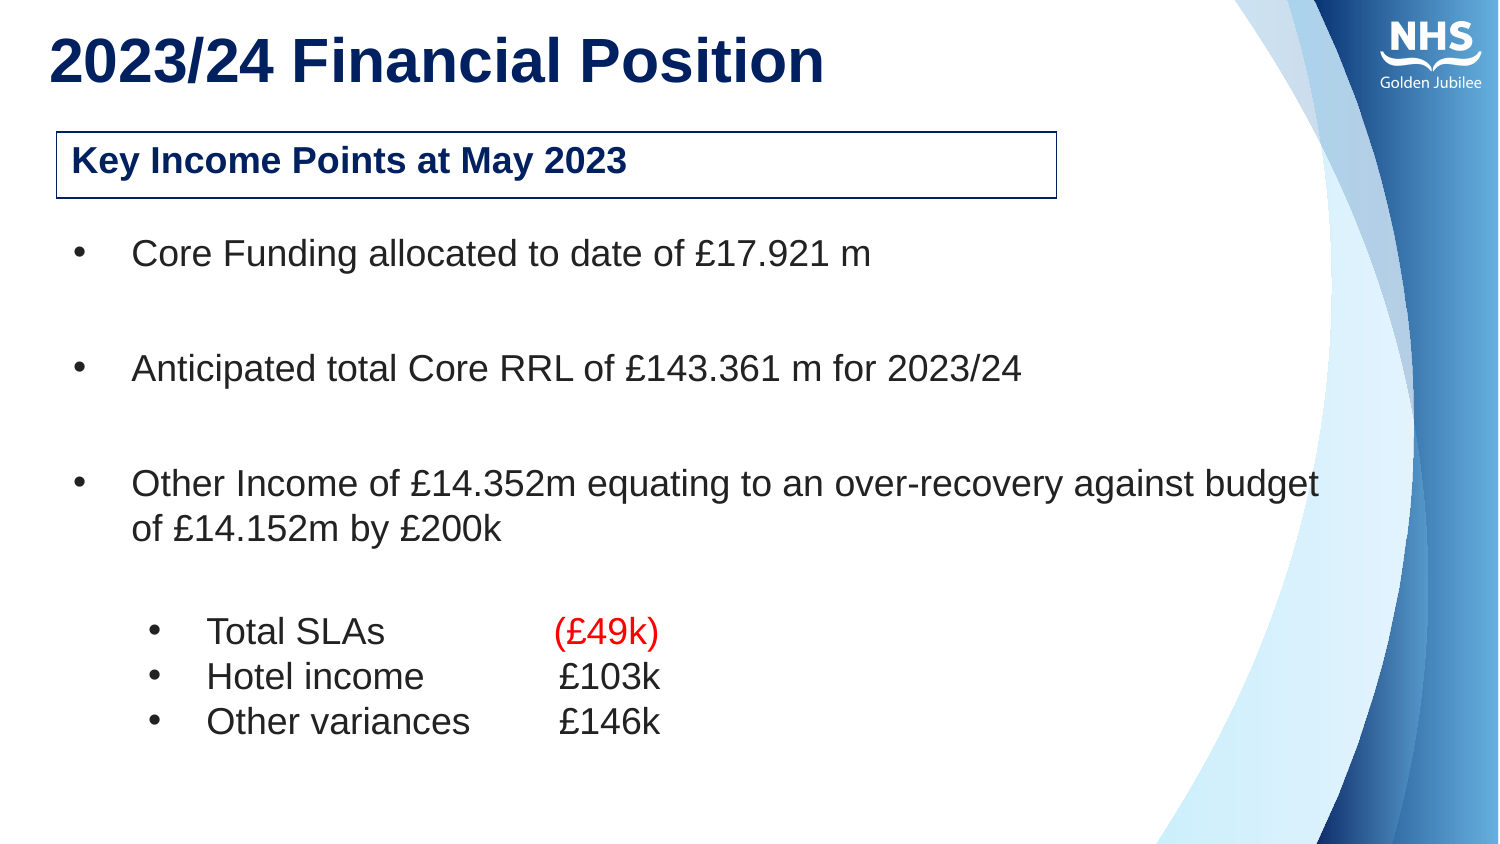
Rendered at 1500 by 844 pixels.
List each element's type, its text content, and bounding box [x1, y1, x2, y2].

title 2023/24 Financial Position [49, 23, 1064, 95]
picture [1380, 21, 1482, 92]
table_header Key Income Points at May 2023 [57, 133, 1056, 197]
text_box Core Funding allocated to date of £17.921 m Anticipated total Core RRL of £143.361 m for 2023/24 Other Income of £14.352m equating to an over-recovery against budget of £14.152m by £200k Total SLAs (£49k) Hotel income £103k Other variances £146k [56, 229, 1325, 806]
